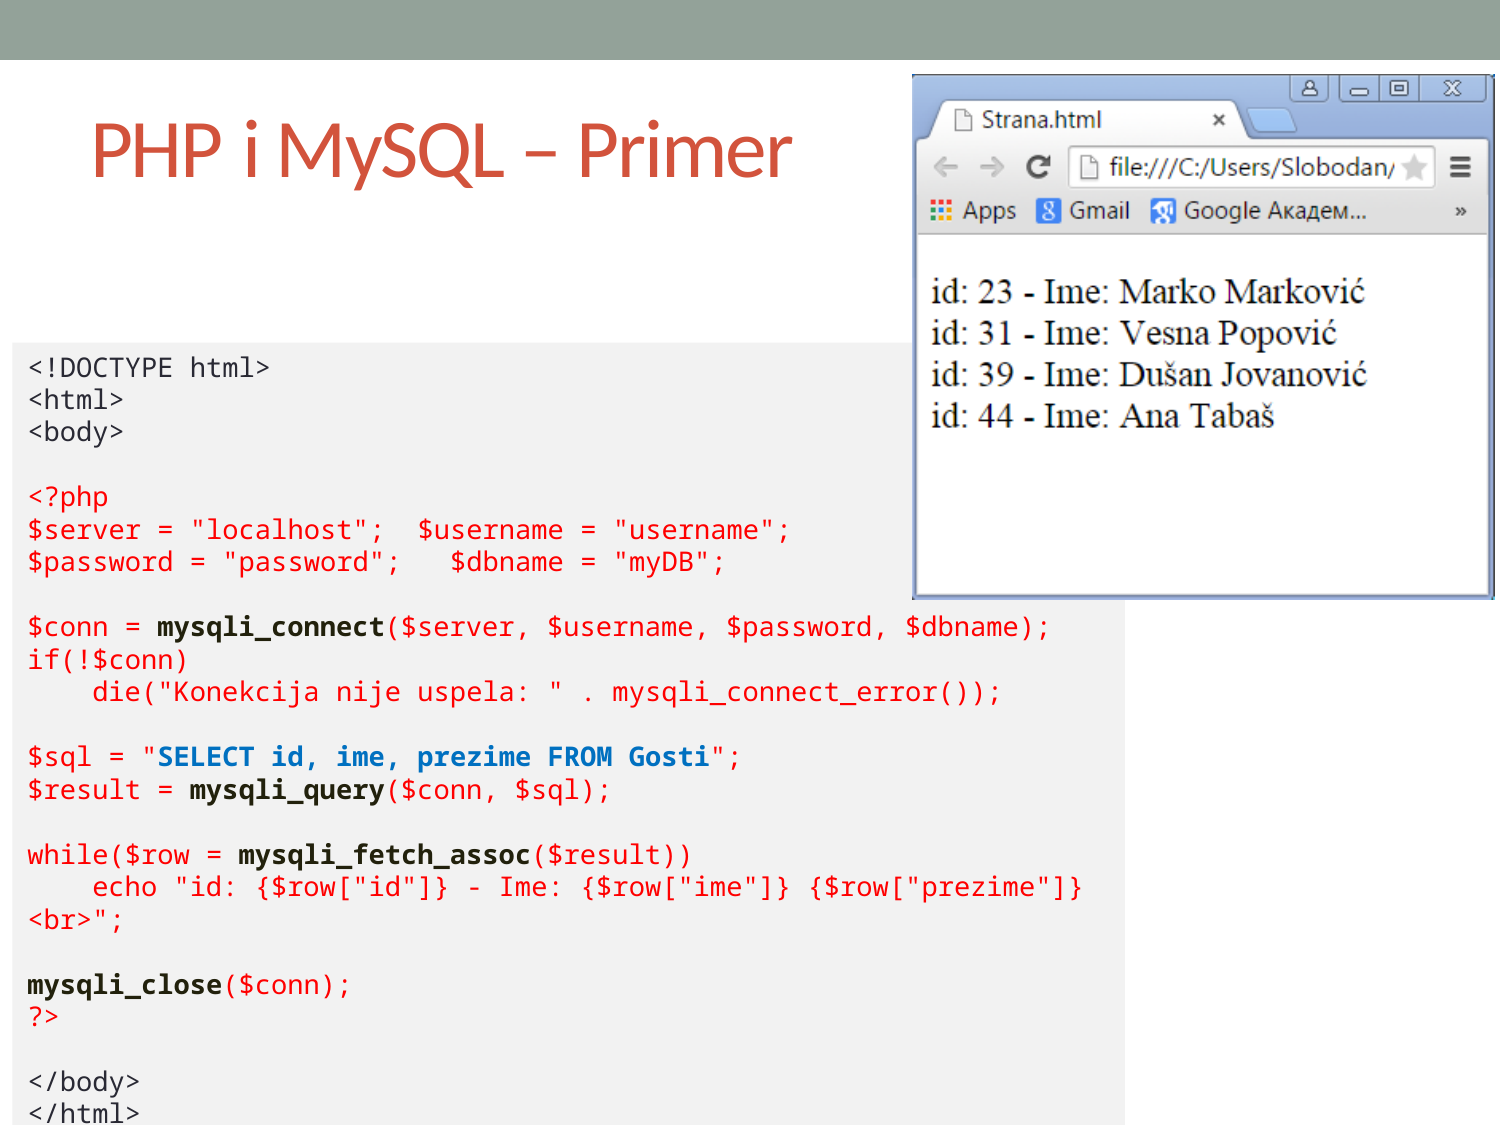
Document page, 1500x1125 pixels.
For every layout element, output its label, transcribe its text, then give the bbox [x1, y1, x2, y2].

title PHP i MySQL – Primer [75, 62, 1425, 225]
text_box <!DOCTYPE html> <html> <body> <?php $server = "localhost"; $username = "username"; $password = "password"; $dbname = "myDB"; $conn = mysqli_connect($server, $username, $password, $dbname); if(!$conn) die("Konekcija nije uspela: " . mysqli_connect_error()); $sql = "SELECT id, ime, prezime FROM Gosti"; $result = mysqli_query($conn, $sql); while($row = mysqli_fetch_assoc($result)) echo "id: {$row["id"]} - Ime: {$row["ime"]} {$row["prezime"]} <br>"; mysqli_close($conn); ?> </body> </html> [12, 342, 1125, 1125]
picture [912, 74, 1496, 601]
